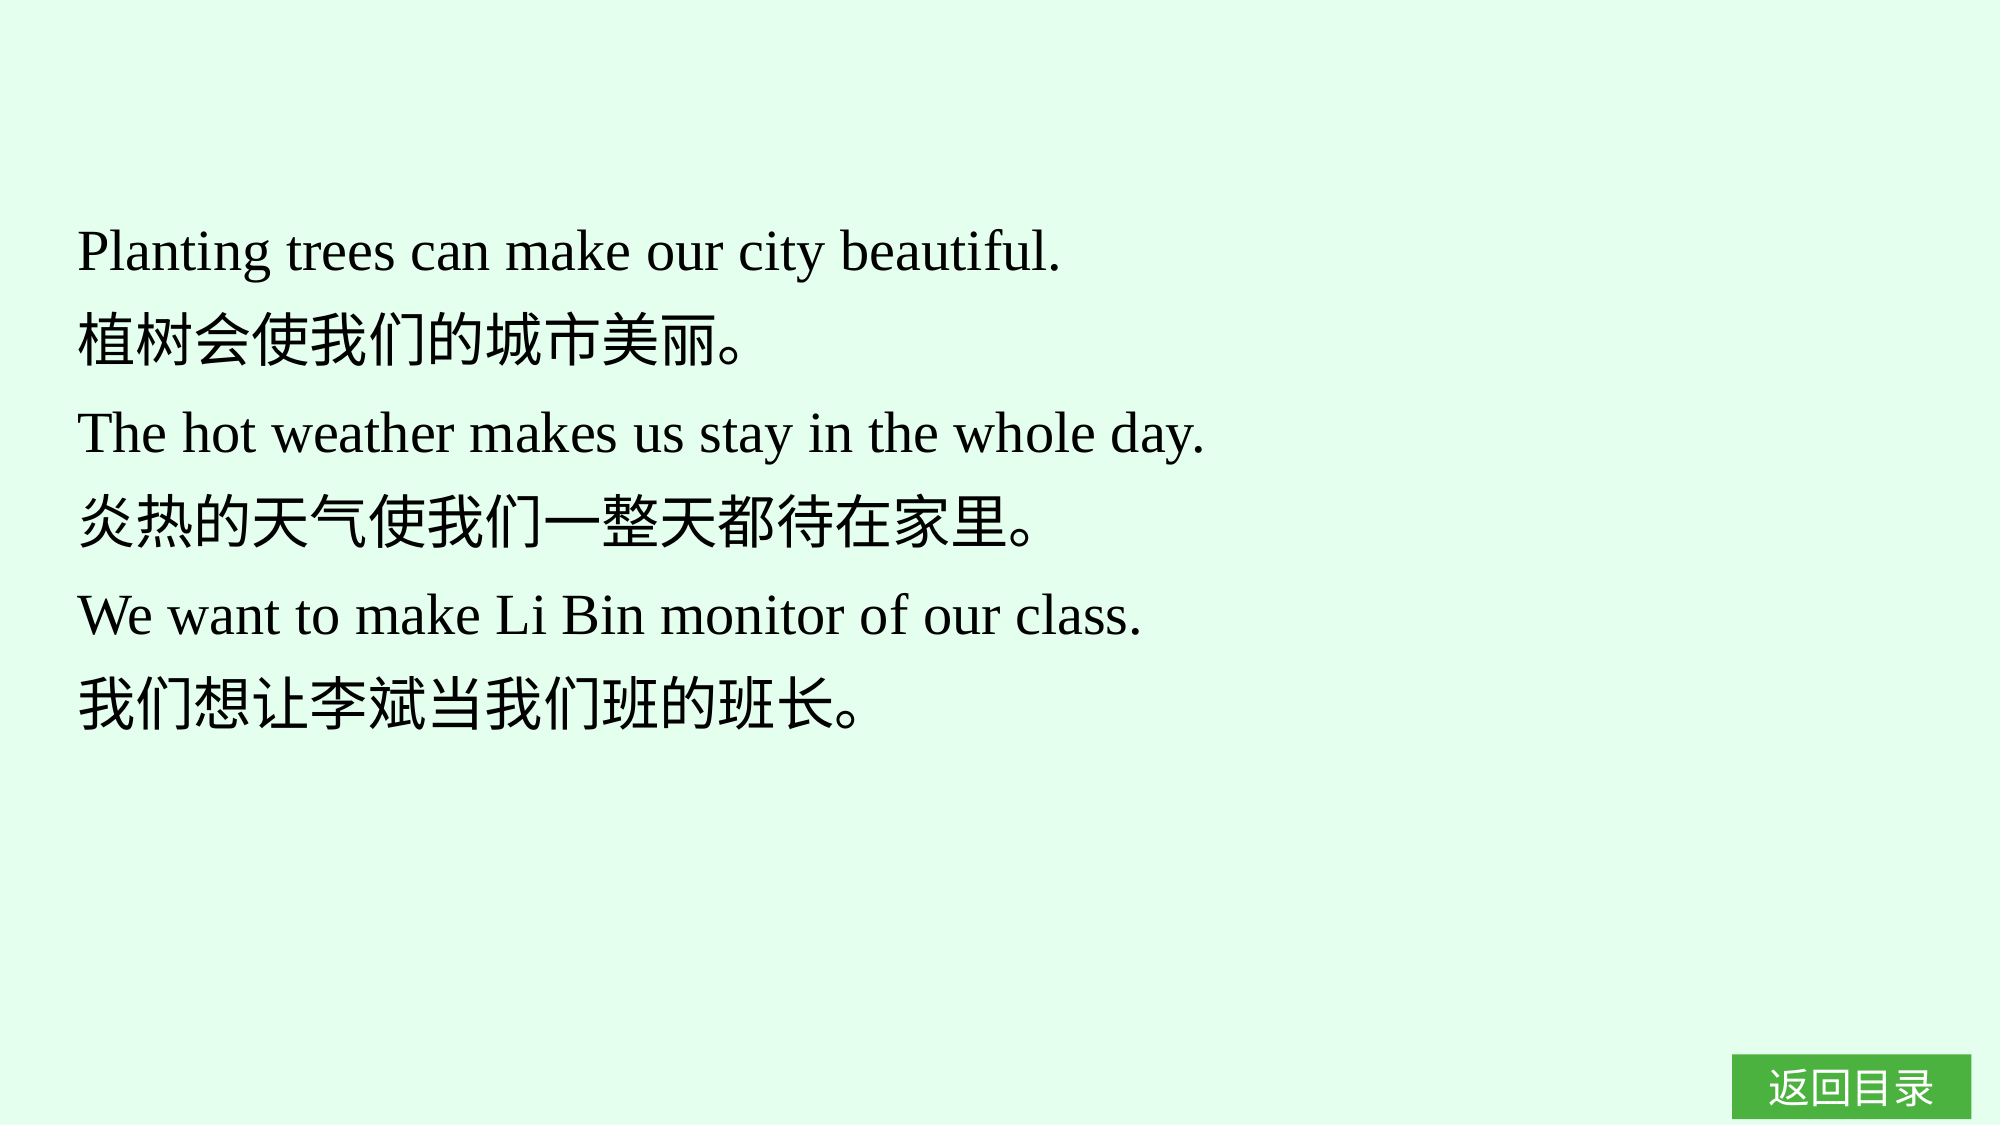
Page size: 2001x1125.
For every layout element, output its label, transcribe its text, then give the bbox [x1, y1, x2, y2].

text_box Planting trees can make our city beautiful. 植树会使我们的城市美丽。 The hot weather makes us stay in the whole day. 炎热的天气使我们一整天都待在家里。 We want to make Li Bin monitor of our class. 我们想让李斌当我们班的班长。 [62, 183, 1938, 745]
